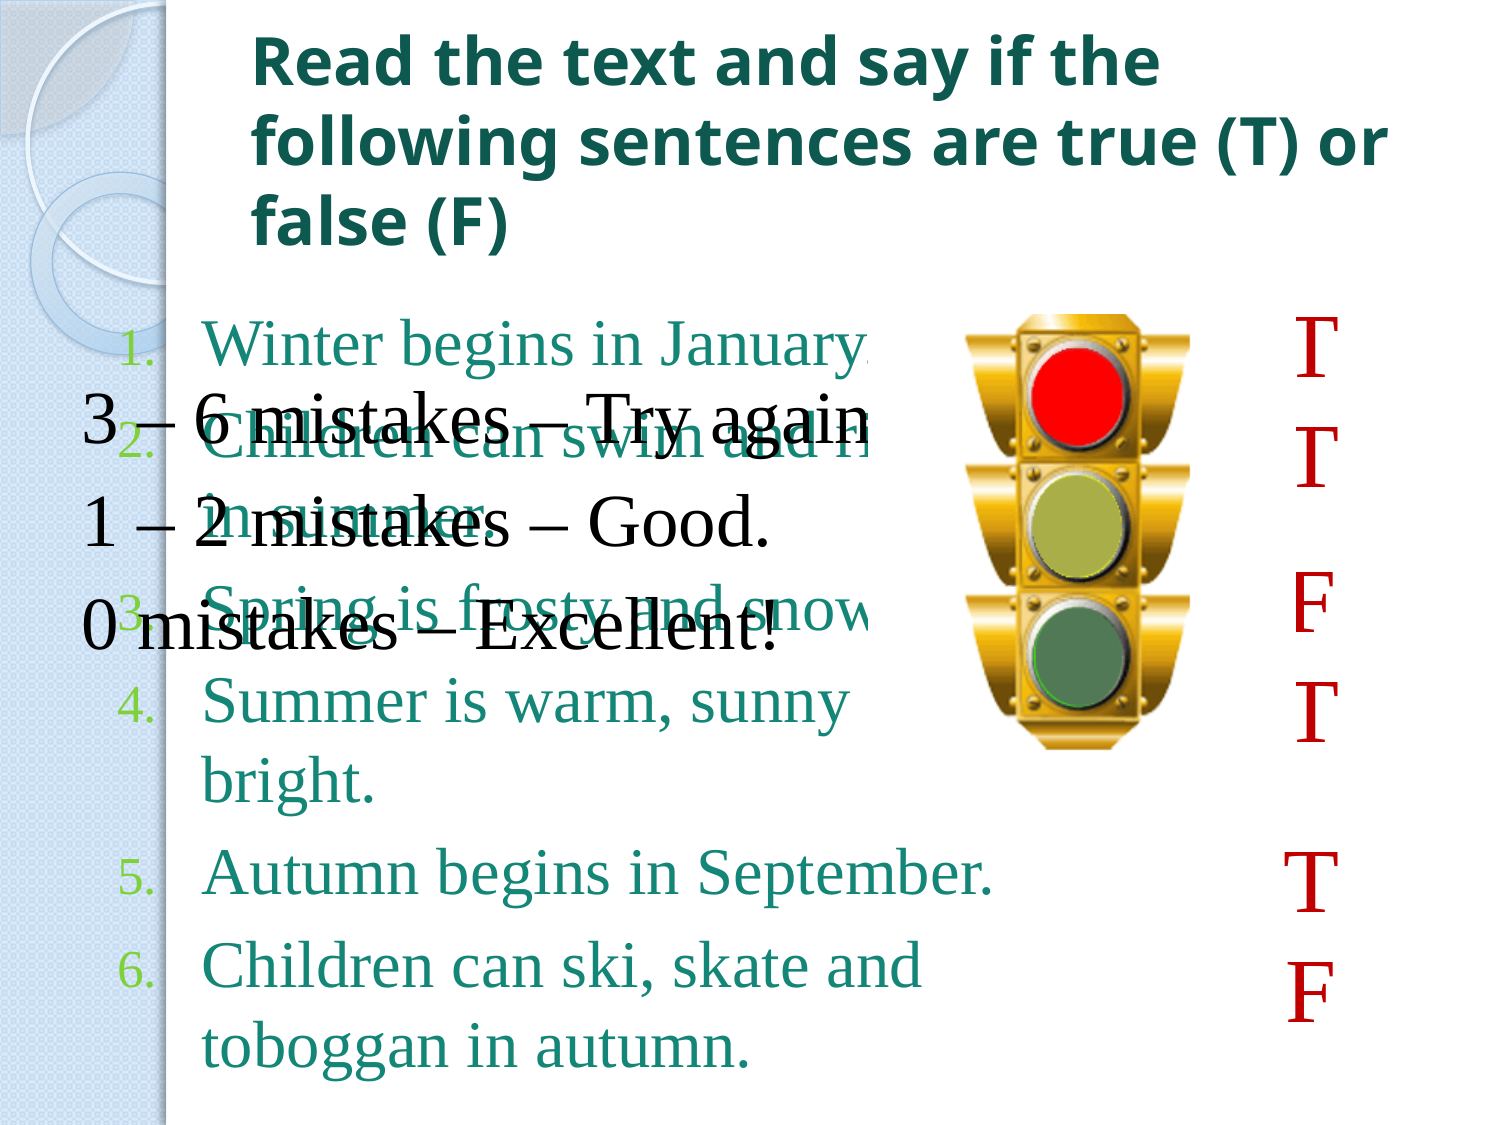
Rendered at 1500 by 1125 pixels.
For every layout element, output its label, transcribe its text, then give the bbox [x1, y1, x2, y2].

text_box T T F T T F [1151, 278, 1471, 1049]
list Winter begins in January. Children can swim and ride a bike in summer. Spring is frosty and snowy. Summer is warm, sunny and bright. Autumn begins in September. Children can ski, skate and toboggan in autumn. [88, 290, 1151, 361]
picture [867, 314, 1297, 759]
text_box 3 – 6 mistakes – Try again! 1 – 2 mistakes – Good. 0 mistakes – Excellent! [53, 361, 861, 652]
list Winter begins in January. Children can swim and ride a bike in summer. Spring is frosty and snowy. Summer is warm, sunny and bright. Autumn begins in September. Children can ski, skate and toboggan in autumn. [88, 652, 1151, 1026]
title Read the text and say if the following sentences are true (T) or false (F) [235, 45, 1466, 233]
